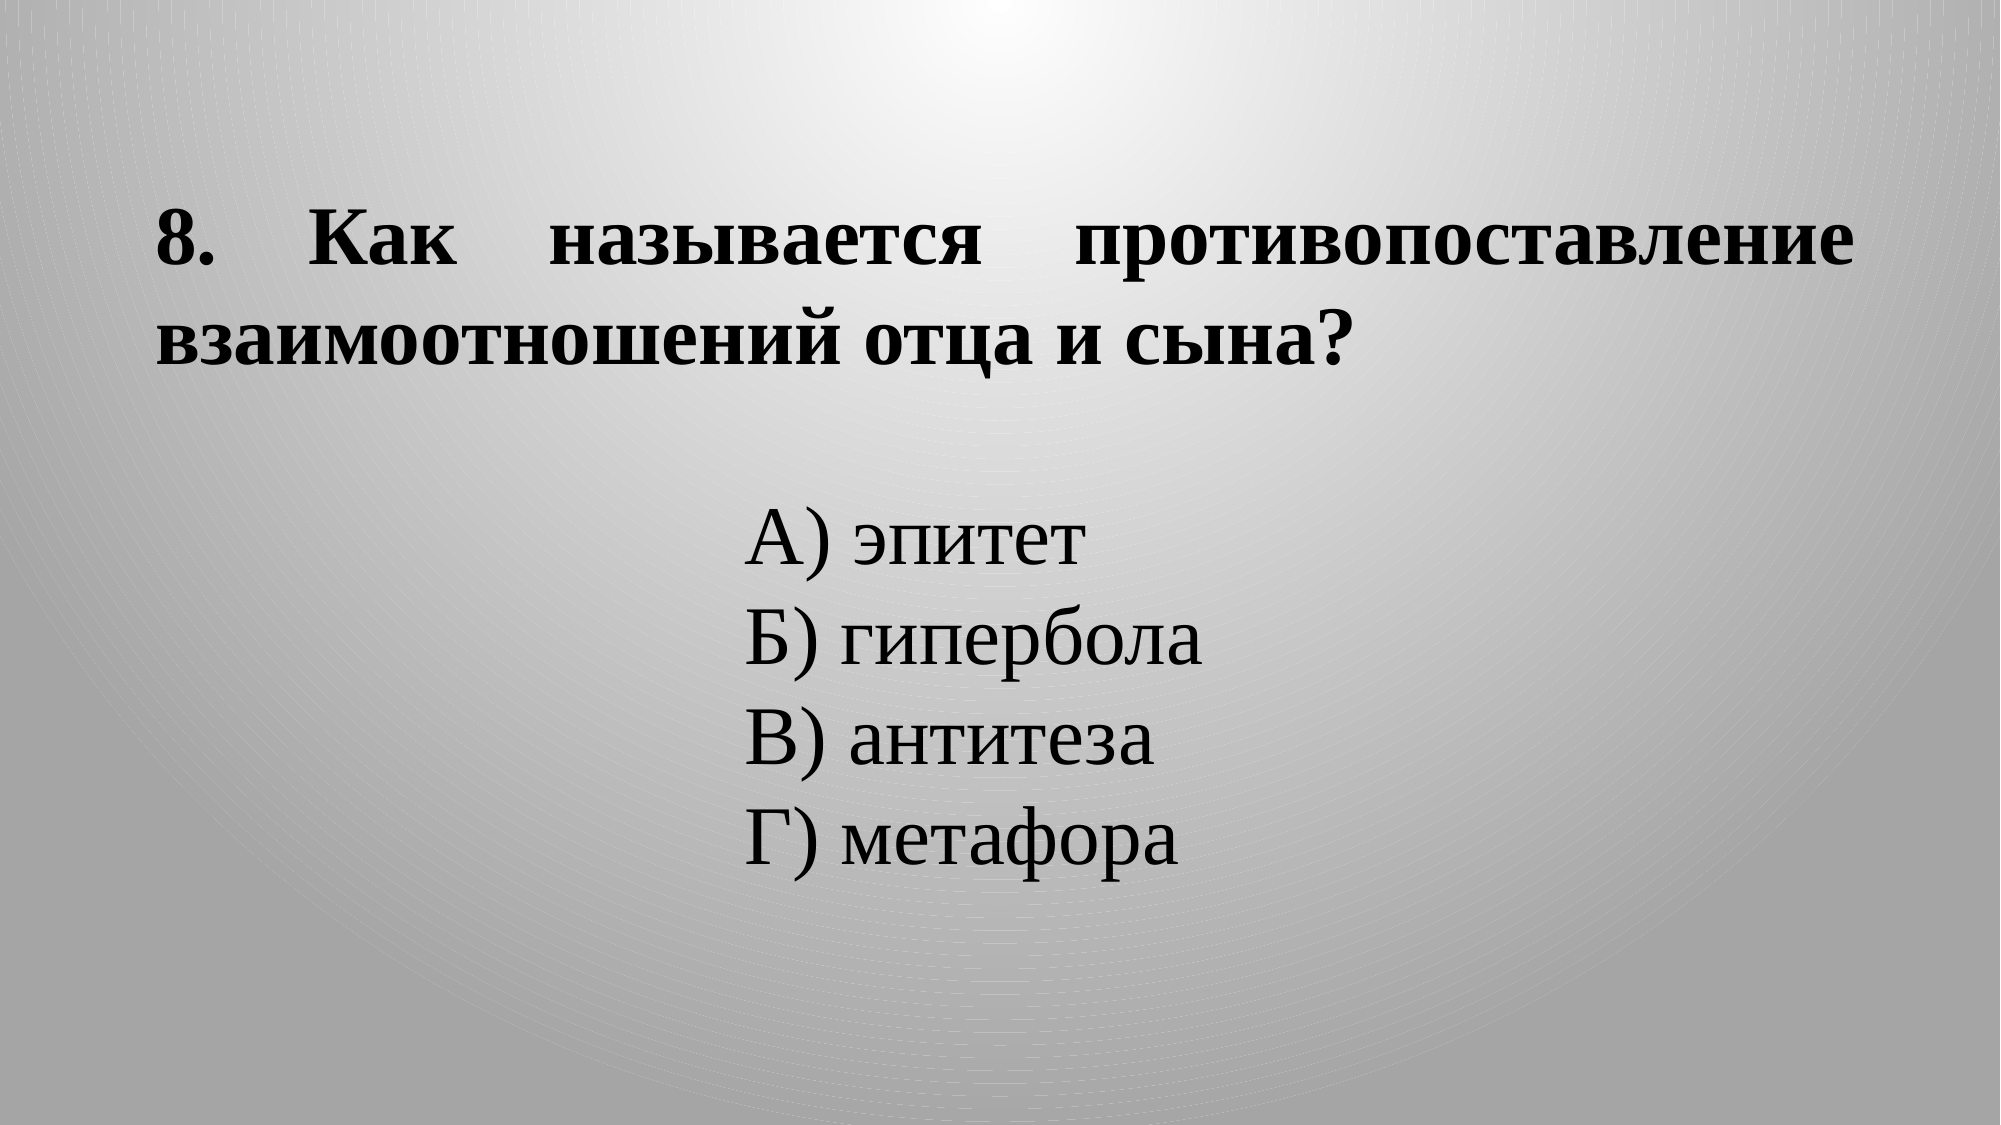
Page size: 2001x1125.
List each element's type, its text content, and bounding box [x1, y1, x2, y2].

text_box 8. Как называется противопоставление взаимоотношений отца и сына? А) эпитет Б) гипербола В) антитеза Г) метафора [140, 173, 1871, 889]
